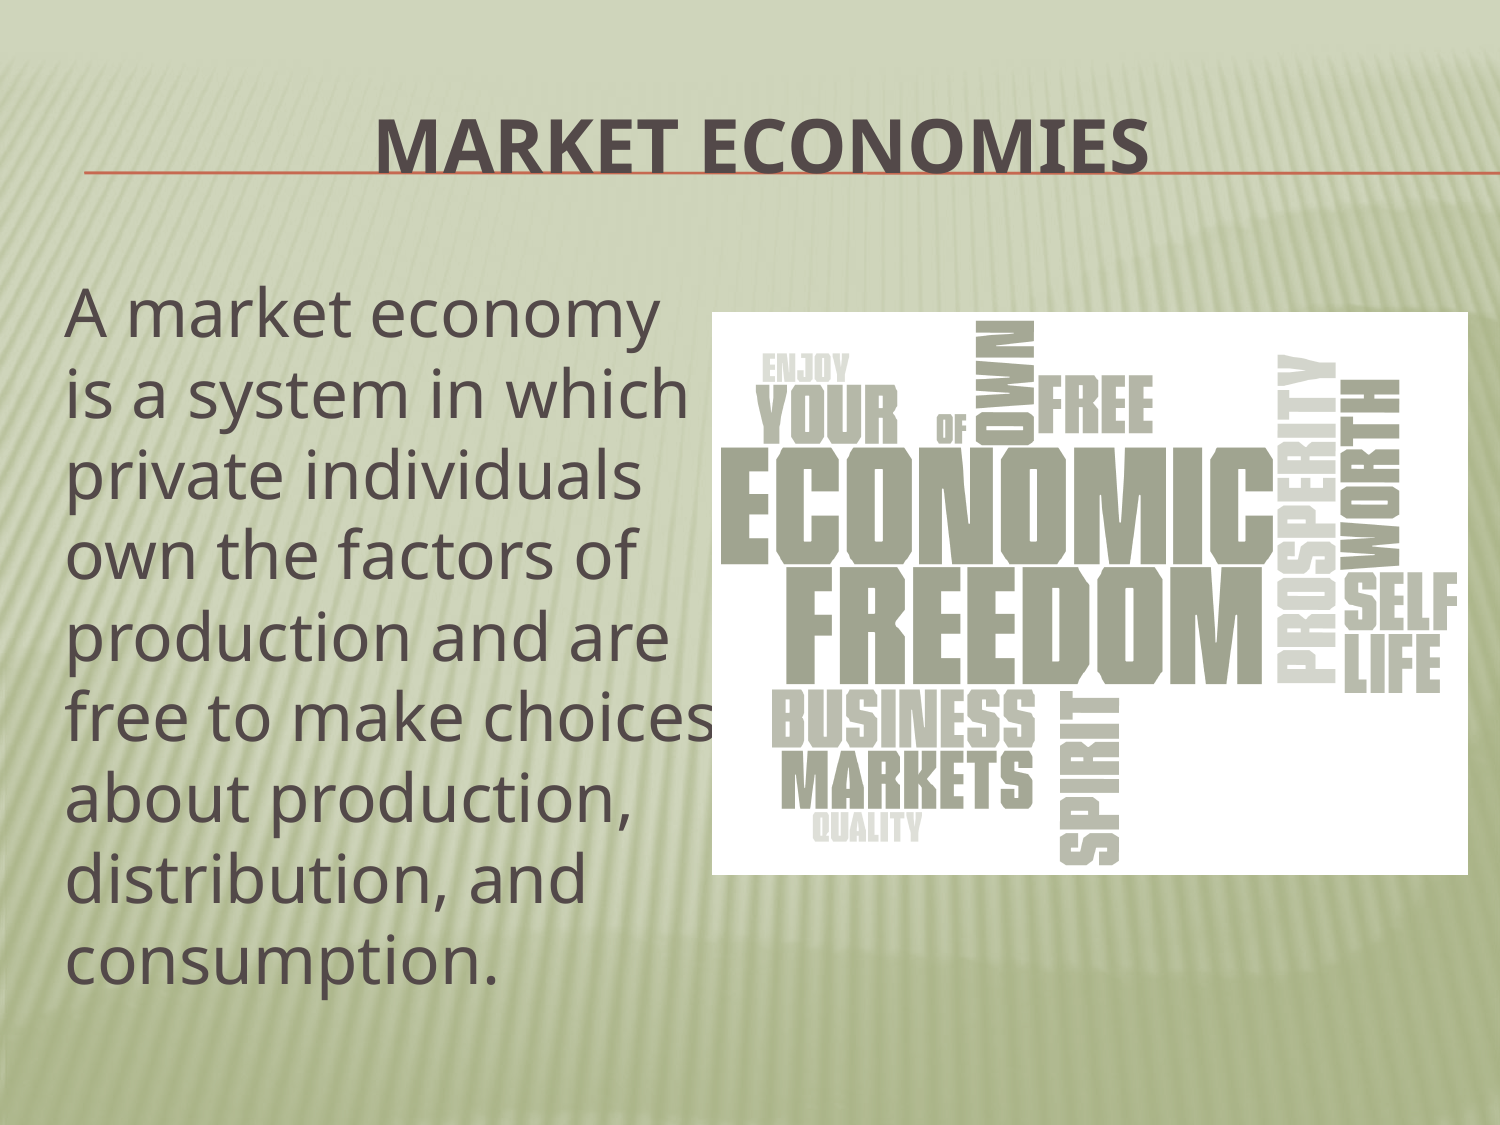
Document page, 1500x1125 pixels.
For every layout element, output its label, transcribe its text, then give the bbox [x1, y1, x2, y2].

title Market economies [49, 75, 1475, 213]
list A market economy is a system in which private individuals own the factors of production and are free to make choices about production, distribution, and consumption. [50, 262, 738, 1038]
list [712, 312, 1468, 876]
